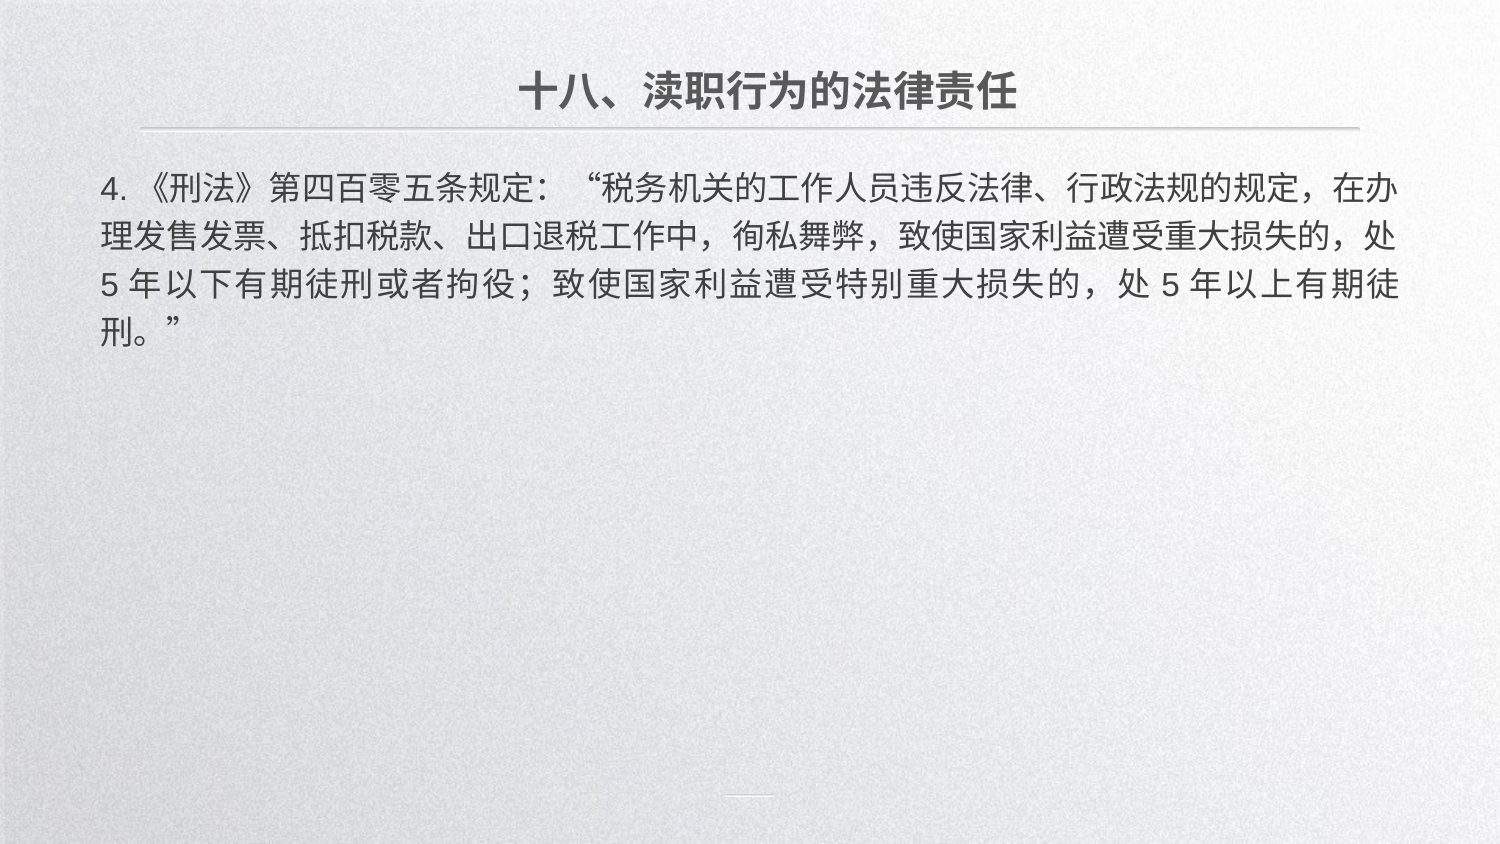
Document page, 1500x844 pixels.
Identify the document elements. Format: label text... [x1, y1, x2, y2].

text_box 十八、渎职行为的法律责任 [82, 58, 1454, 121]
text_box 4.《刑法》第四百零五条规定：“税务机关的工作人员违反法律、行政法规的规定，在办理发售发票、抵扣税款、出口退税工作中，徇私舞弊，致使国家利益遭受重大损失的，处5年以下有期徒刑或者拘役；致使国家利益遭受特别重大损失的，处5年以上有期徒刑。” [100, 159, 1400, 351]
picture [0, 0, 1500, 844]
